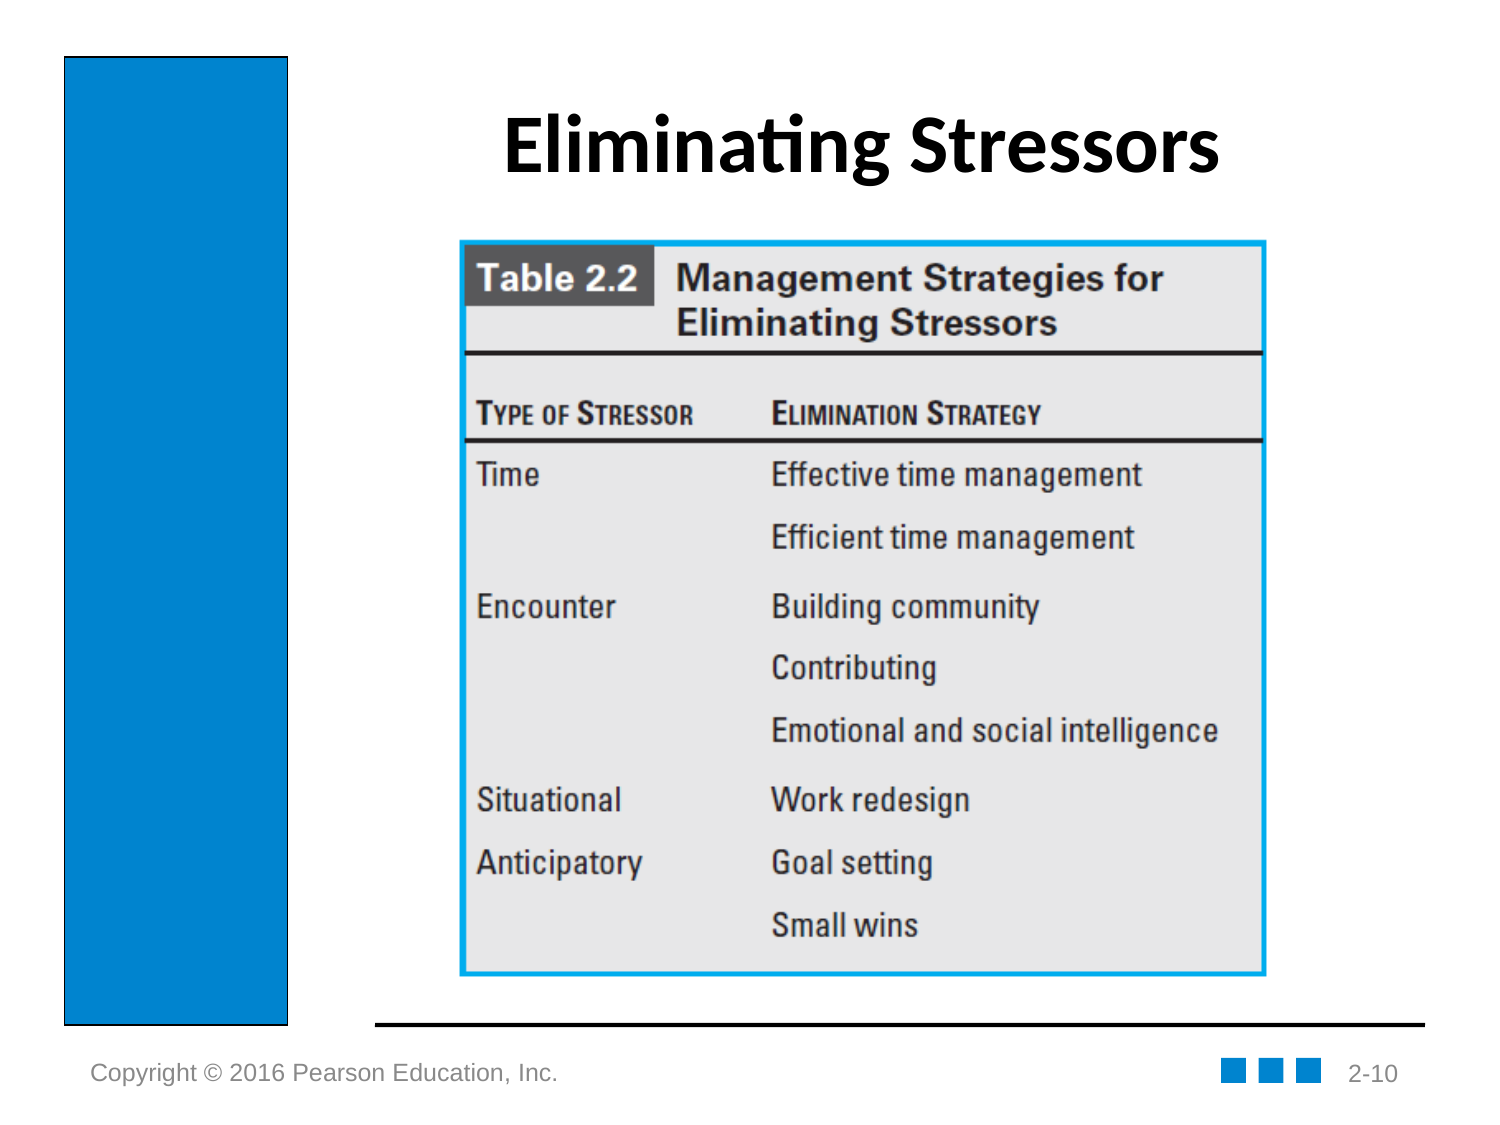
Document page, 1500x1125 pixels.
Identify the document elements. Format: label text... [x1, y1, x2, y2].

picture [449, 232, 1276, 986]
text_box [1221, 1057, 1246, 1083]
text_box 2-10 [1333, 1050, 1421, 1095]
title Eliminating Stressors [300, 45, 1425, 233]
text_box [1296, 1057, 1321, 1083]
text_box Copyright © 2016 Pearson Education, Inc. [75, 1055, 625, 1088]
text_box [64, 56, 288, 1025]
text_box [1258, 1057, 1284, 1083]
